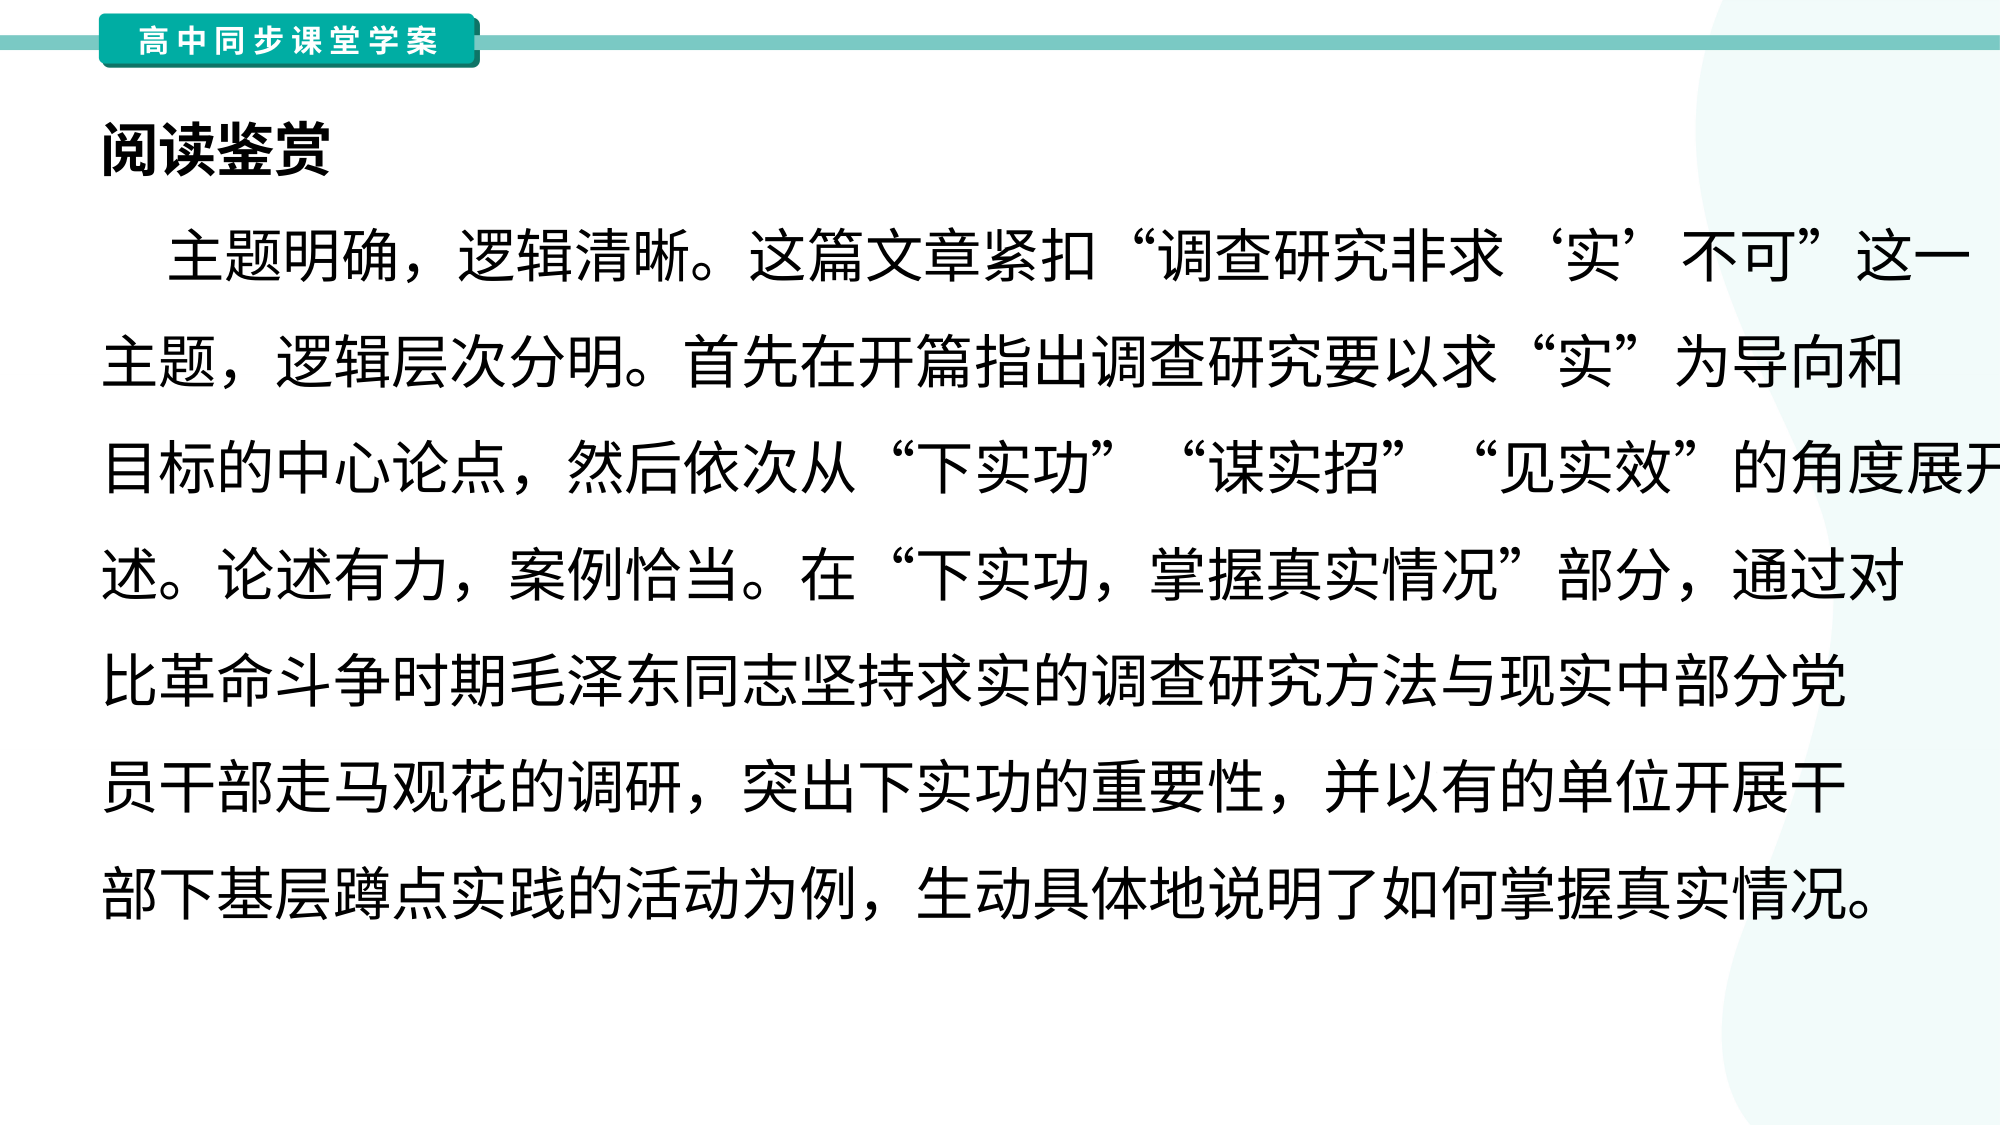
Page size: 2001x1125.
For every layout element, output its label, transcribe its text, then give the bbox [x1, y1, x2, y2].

picture [0, 0, 2000, 1125]
text_box 阅读鉴赏 主题明确，逻辑清晰。这篇文章紧扣“调查研究非求‘实’不可”这一 主题，逻辑层次分明。首先在开篇指出调查研究要以求“实”为导向和 目标的中心论点，然后依次从“下实功”“谋实招”“见实效”的角度展开论 述。论述有力，案例恰当。在“下实功，掌握真实情况”部分，通过对 比革命斗争时期毛泽东同志坚持求实的调查研究方法与现实中部分党 员干部走马观花的调研，突出下实功的重要性，并以有的单位开展干 部下基层蹲点实践的活动为例，生动具体地说明了如何掌握真实情况。 [100, 76, 1899, 927]
